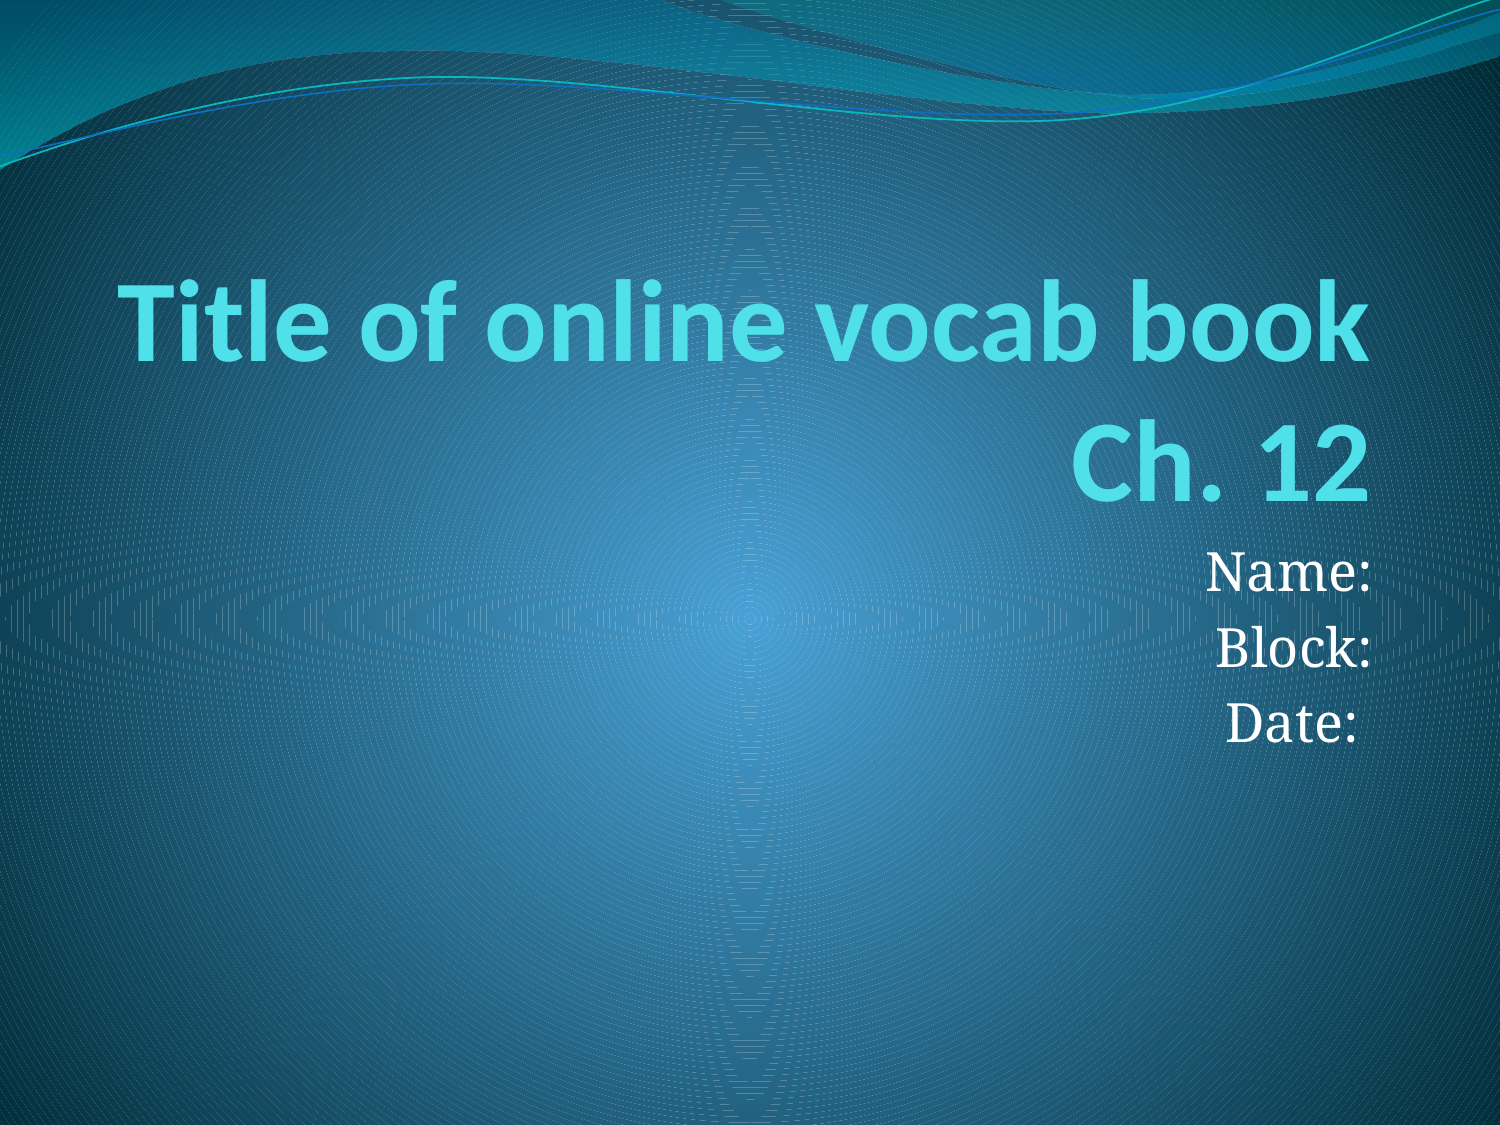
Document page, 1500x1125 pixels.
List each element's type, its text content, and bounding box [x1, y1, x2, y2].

title Title of online vocab book Ch. 12 [87, 224, 1376, 526]
subtitle Name: Block: Date: [87, 529, 1377, 818]
